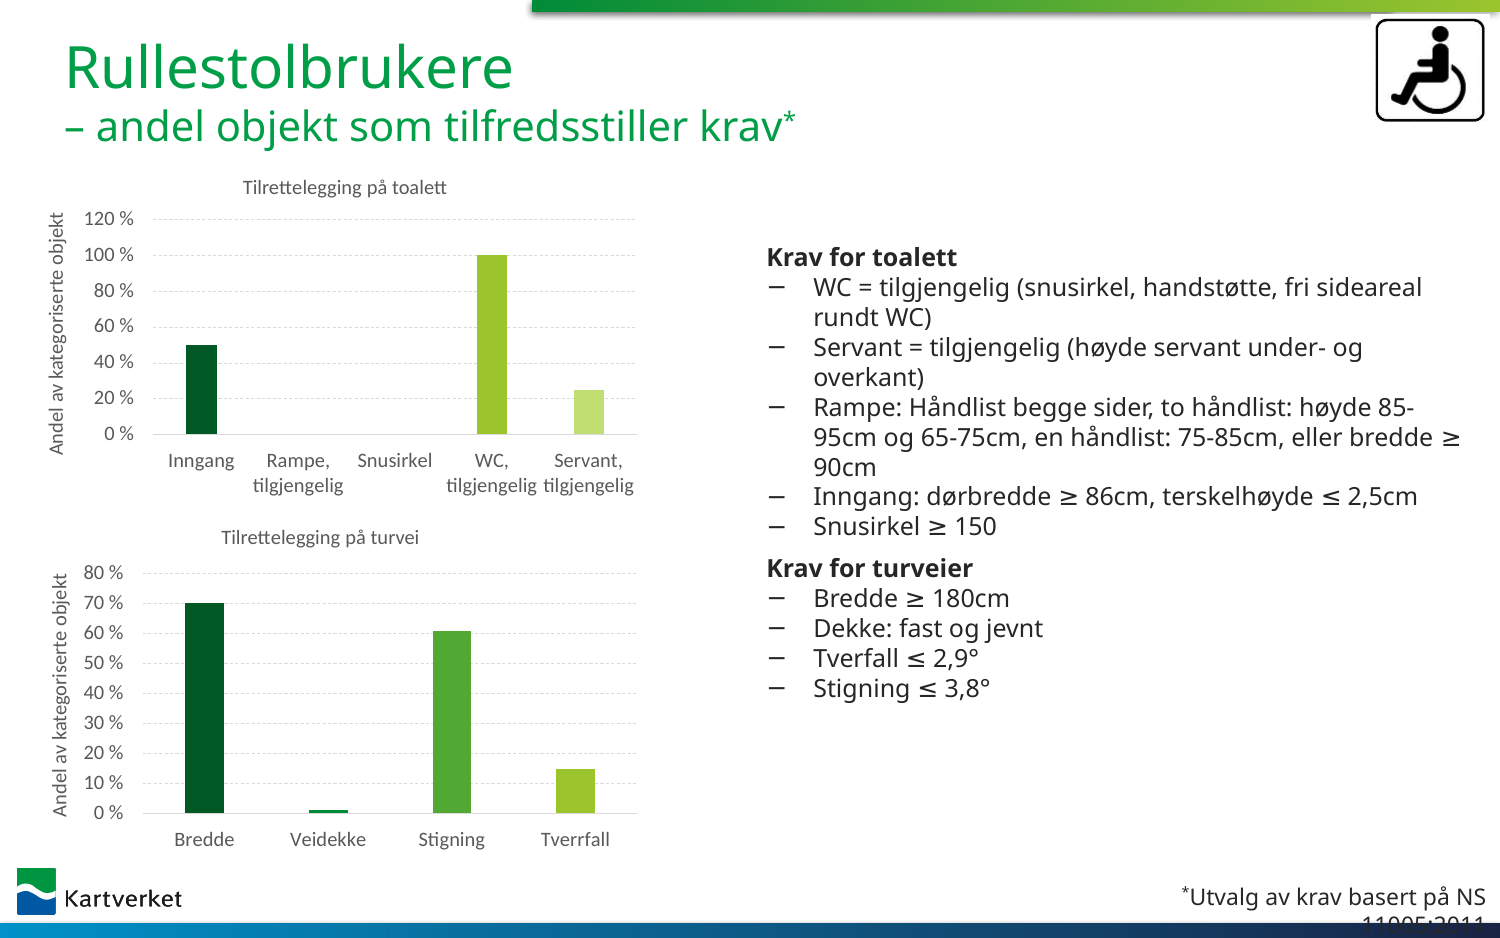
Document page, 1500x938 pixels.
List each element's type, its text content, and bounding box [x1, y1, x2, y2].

text_box Krav for toalett WC = tilgjengelig (snusirkel, handstøtte, fri sideareal rundt WC) Servant = tilgjengelig (høyde servant under- og overkant) Rampe: Håndlist begge sider, to håndlist: høyde 85-95cm og 65-75cm, en håndlist: 75-85cm, eller bredde ≥ 90cm Inngang: dørbredde ≥ 86cm, terskelhøyde ≤ 2,5cm Snusirkel ≥ 150 [751, 234, 1483, 545]
picture [1371, 13, 1491, 127]
text_box Krav for turveier Bredde ≥ 180cm Dekke: fast og jevnt Tverfall ≤ 2,9° Stigning ≤ 3,8° [751, 545, 1483, 710]
picture [41, 166, 650, 505]
picture [41, 520, 650, 859]
text_box Rullestolbrukere – andel objekt som tilfredsstiller krav* [49, 14, 1431, 158]
text_box *Utvalg av krav basert på NS 11005:2011 [1068, 873, 1500, 938]
